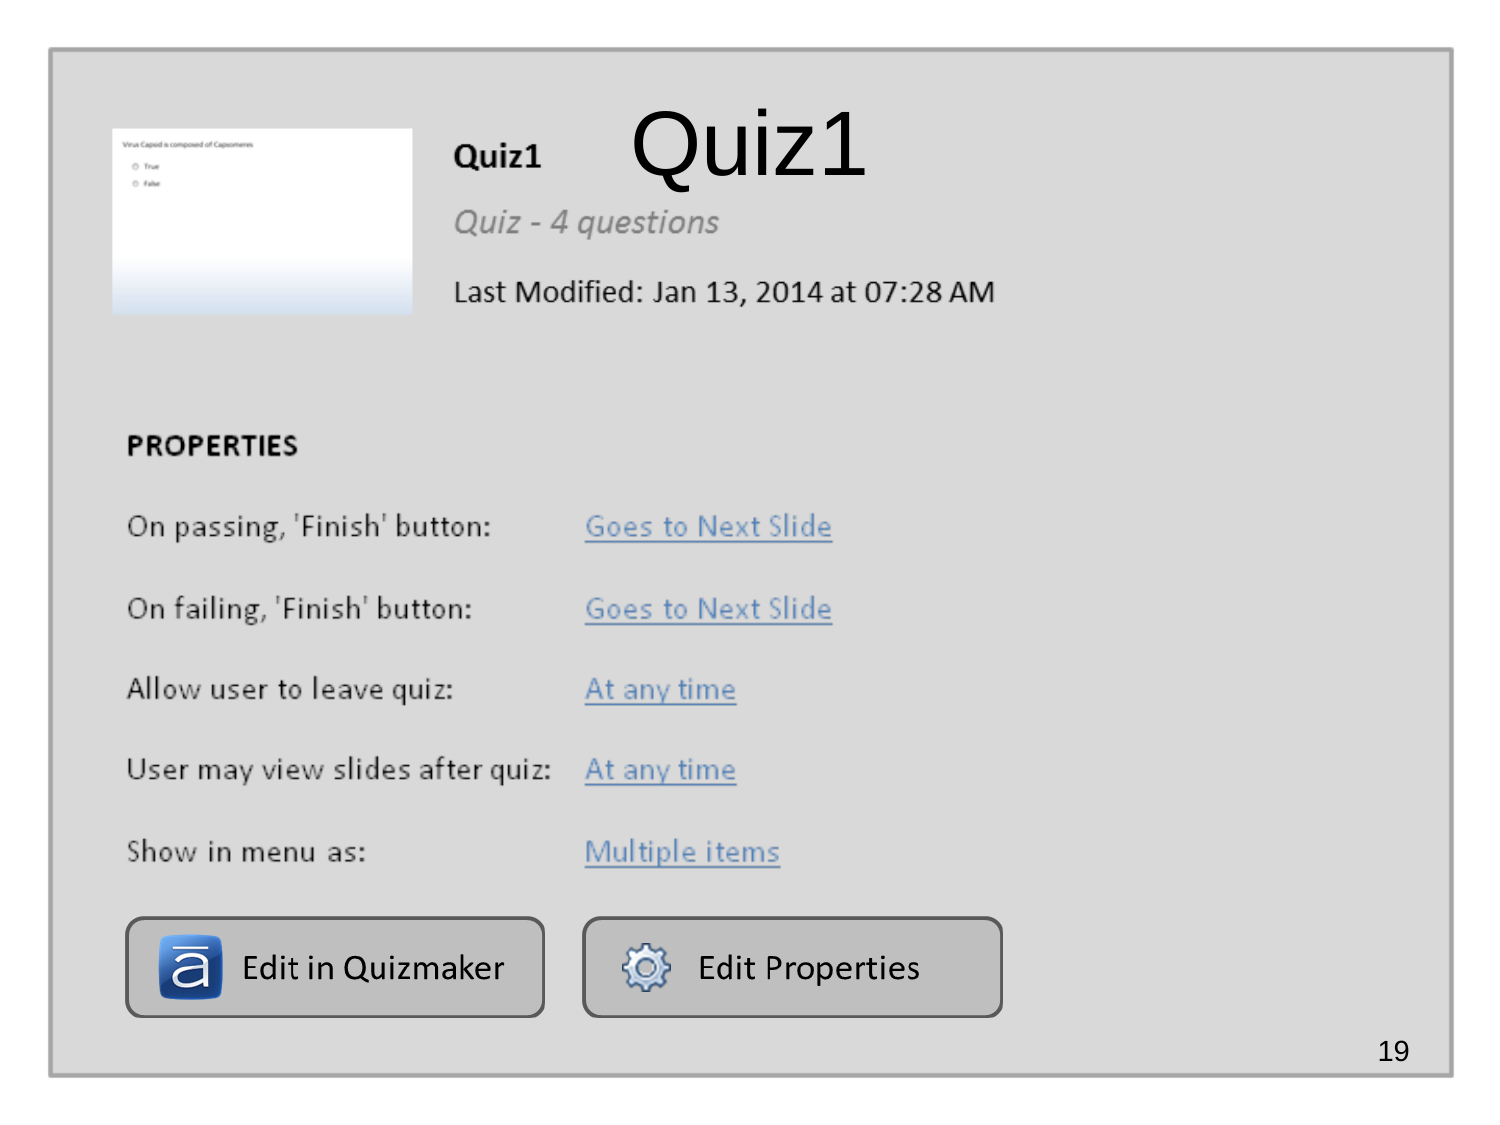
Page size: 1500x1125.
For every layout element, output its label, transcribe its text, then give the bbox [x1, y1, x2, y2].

picture [0, 0, 1500, 1125]
title Quiz1 [75, 45, 1425, 233]
slide_number 19 [1074, 1024, 1426, 1103]
